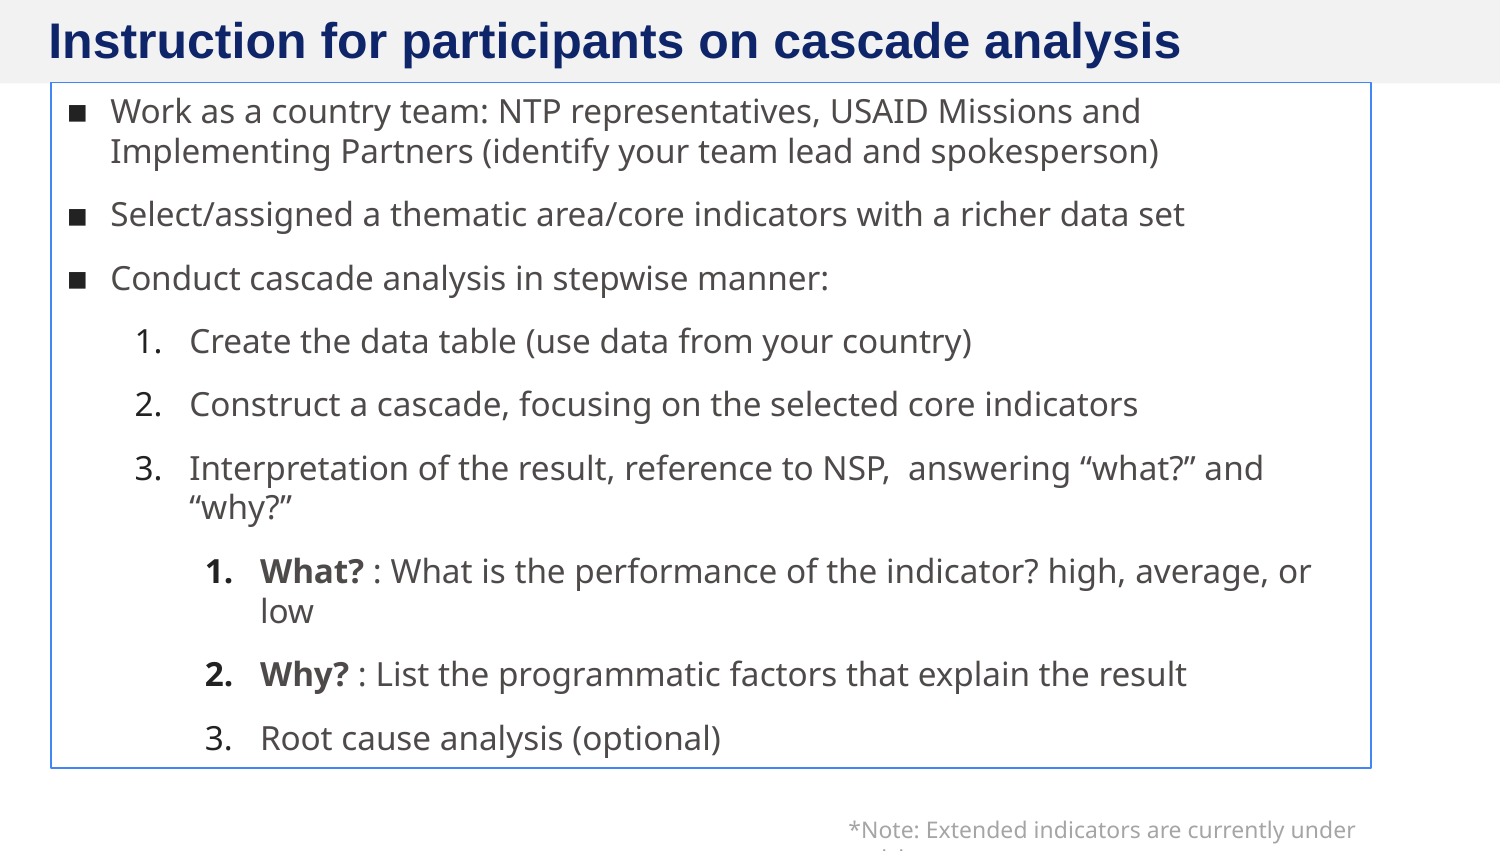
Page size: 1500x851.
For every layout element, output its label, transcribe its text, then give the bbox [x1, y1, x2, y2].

title Instruction for participants on cascade analysis [33, 0, 1420, 76]
text_box *Note: Extended indicators are currently under revision [777, 808, 1460, 851]
text_box Work as a country team: NTP representatives, USAID Missions and Implementing Partners (identify your team lead and spokesperson) Select/assigned a thematic area/core indicators with a richer data set Conduct cascade analysis in stepwise manner: Create the data table (use data from your country) Construct a cascade, focusing on the selected core indicators Interpretation of the result, reference to NSP, answering “what?” and “why?” What? : What is the performance of the indicator? high, average, or low Why? : List the programmatic factors that explain the result Root cause analysis (optional) [51, 82, 1371, 769]
